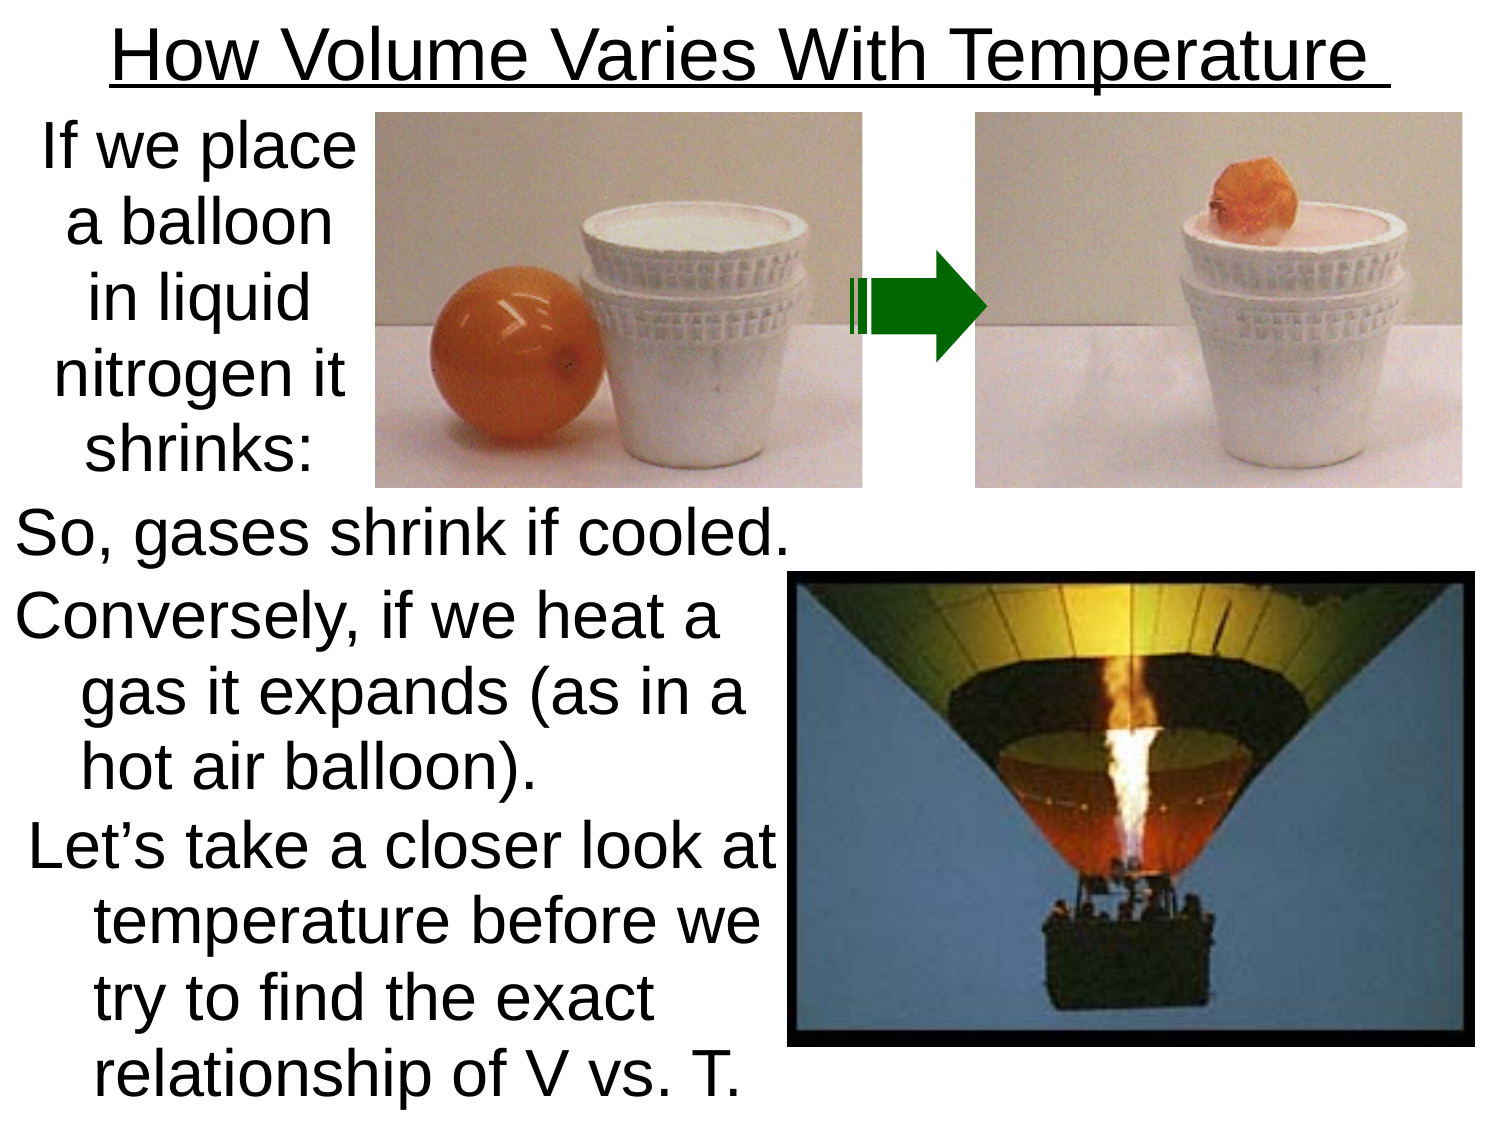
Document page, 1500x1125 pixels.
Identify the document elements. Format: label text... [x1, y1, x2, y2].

picture [974, 112, 1463, 488]
picture [374, 112, 863, 488]
text_box [871, 249, 969, 363]
title How Volume Varies With Temperature [0, 0, 1500, 101]
list If we place a balloon in liquid nitrogen it shrinks: [24, 101, 376, 487]
picture [787, 570, 1476, 1047]
text_box So, gases shrink if cooled. Conversely, if we heat a gas it expands (as in a hot air balloon). [0, 487, 825, 813]
text_box Let’s take a closer look at temperature before we try to find the exact relationship of V vs. T. [12, 800, 813, 1125]
